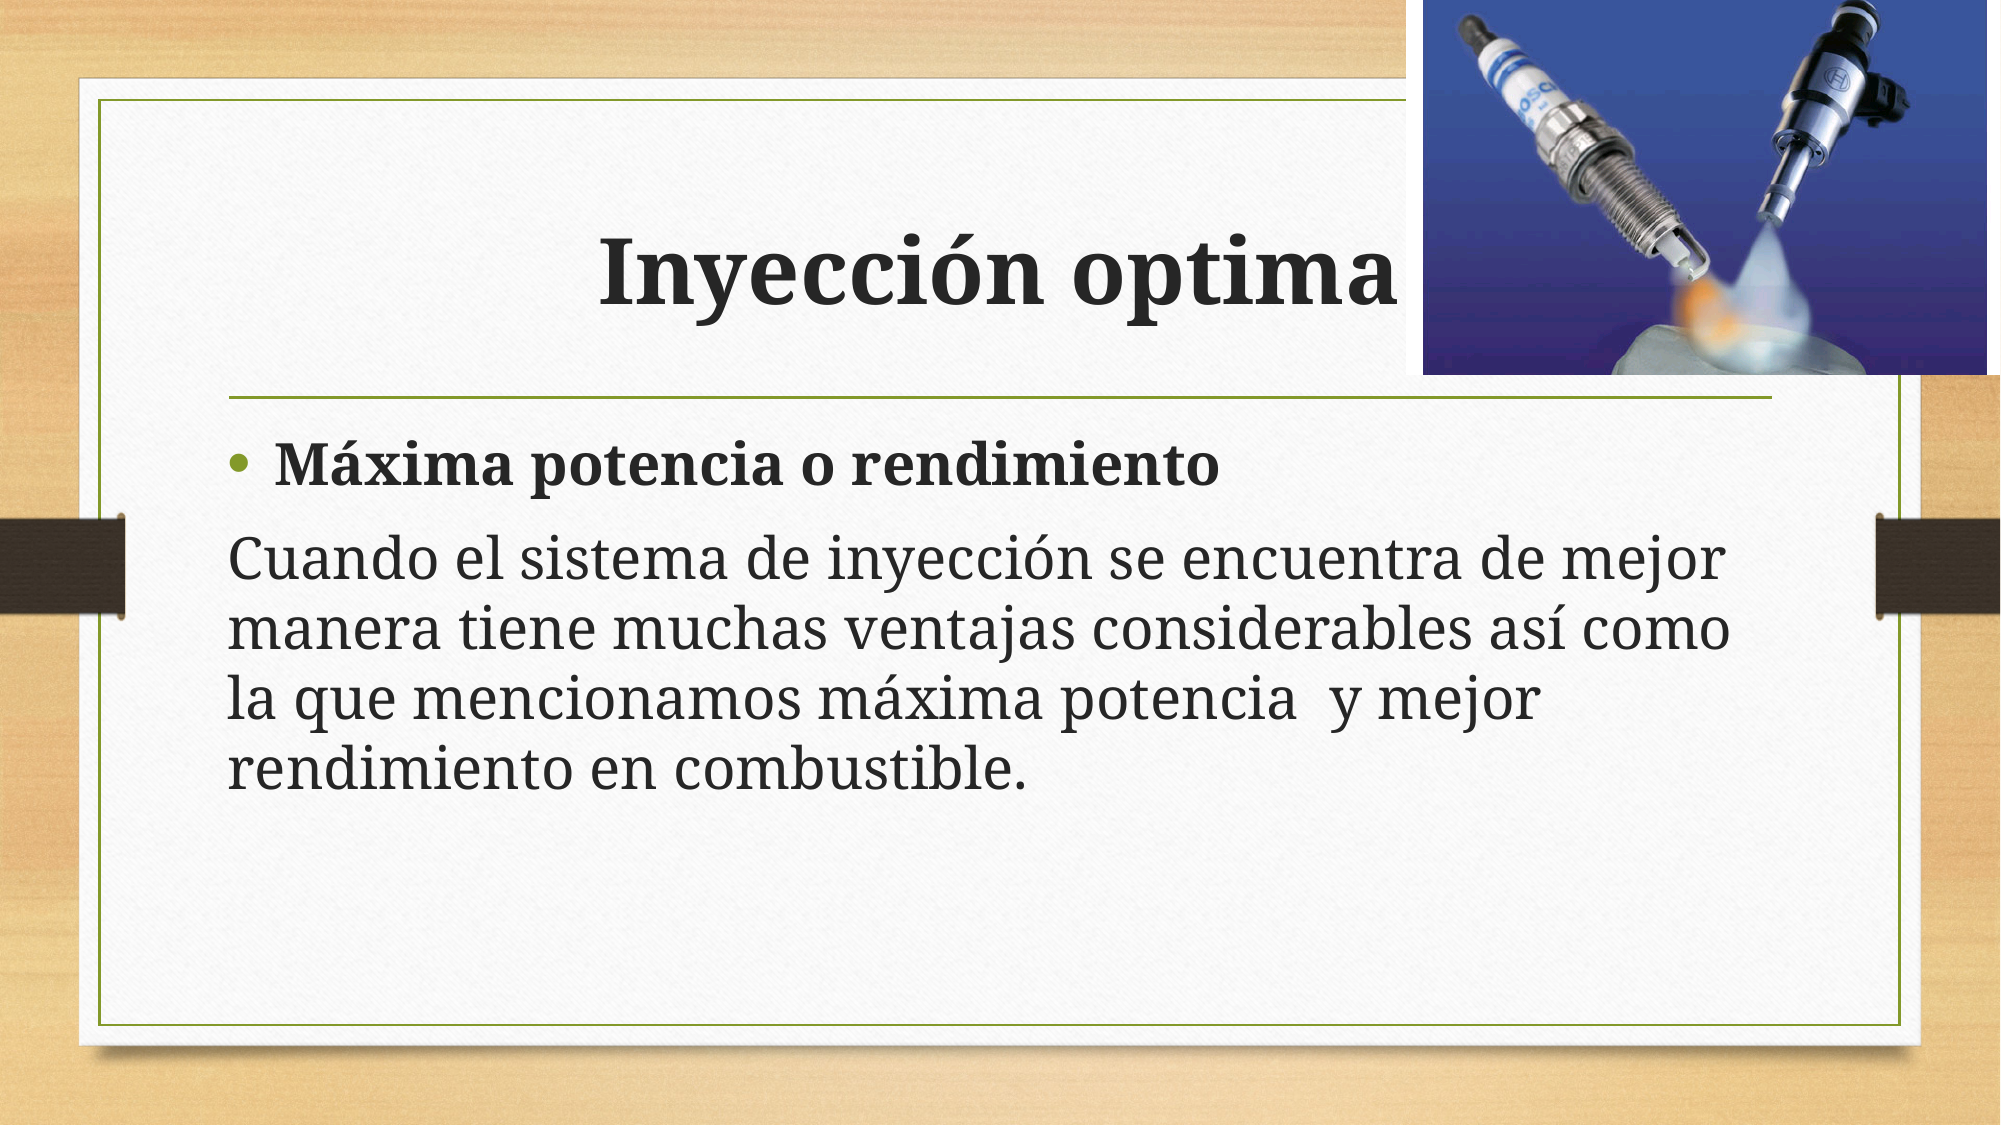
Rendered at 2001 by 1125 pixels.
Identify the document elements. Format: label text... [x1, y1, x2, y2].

title Inyección optima [212, 161, 1406, 375]
picture [0, 0, 2001, 1125]
list Máxima potencia o rendimiento Cuando el sistema de inyección se encuentra de mejor manera tiene muchas ventajas considerables así como la que mencionamos máxima potencia y mejor rendimiento en combustible. [212, 419, 1788, 964]
